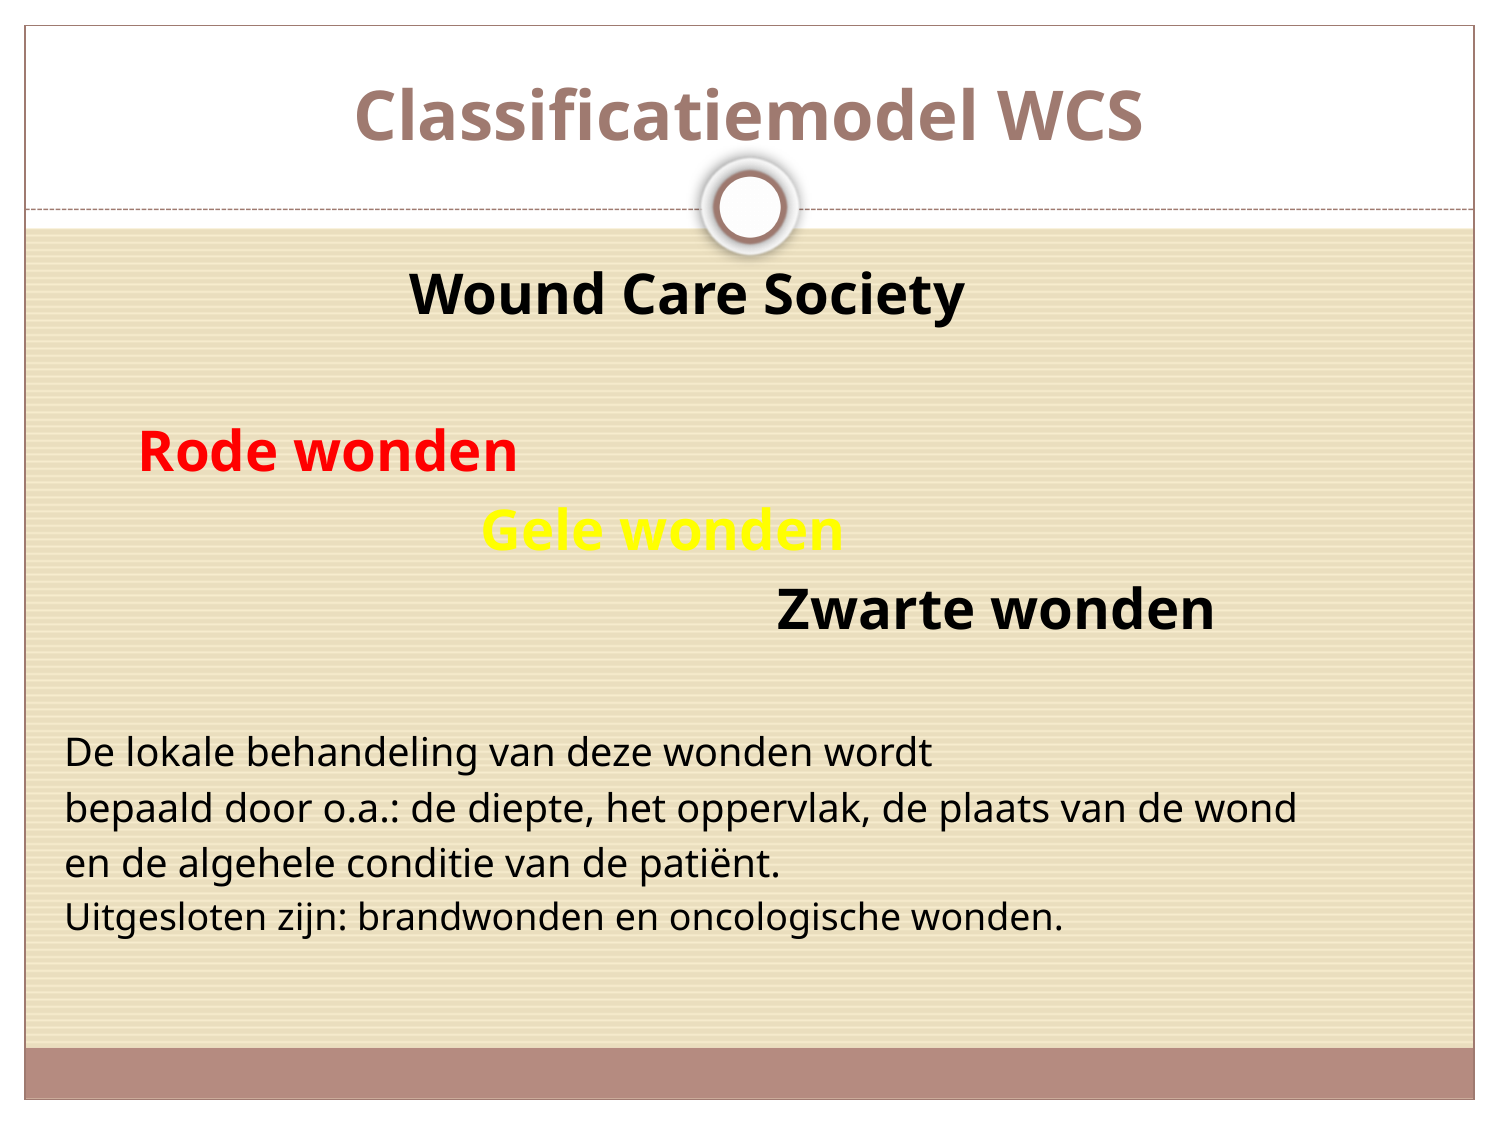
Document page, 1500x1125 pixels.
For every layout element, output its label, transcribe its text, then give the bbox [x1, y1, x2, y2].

list Wound Care Society Rode wonden Gele wonden Zwarte wonden De lokale behandeling van deze wonden wordt bepaald door o.a.: de diepte, het oppervlak, de plaats van de wond en de algehele conditie van de patiënt. Uitgesloten zijn: brandwonden en oncologische wonden. [49, 250, 1445, 1001]
title Classificatiemodel WCS [49, 37, 1450, 162]
